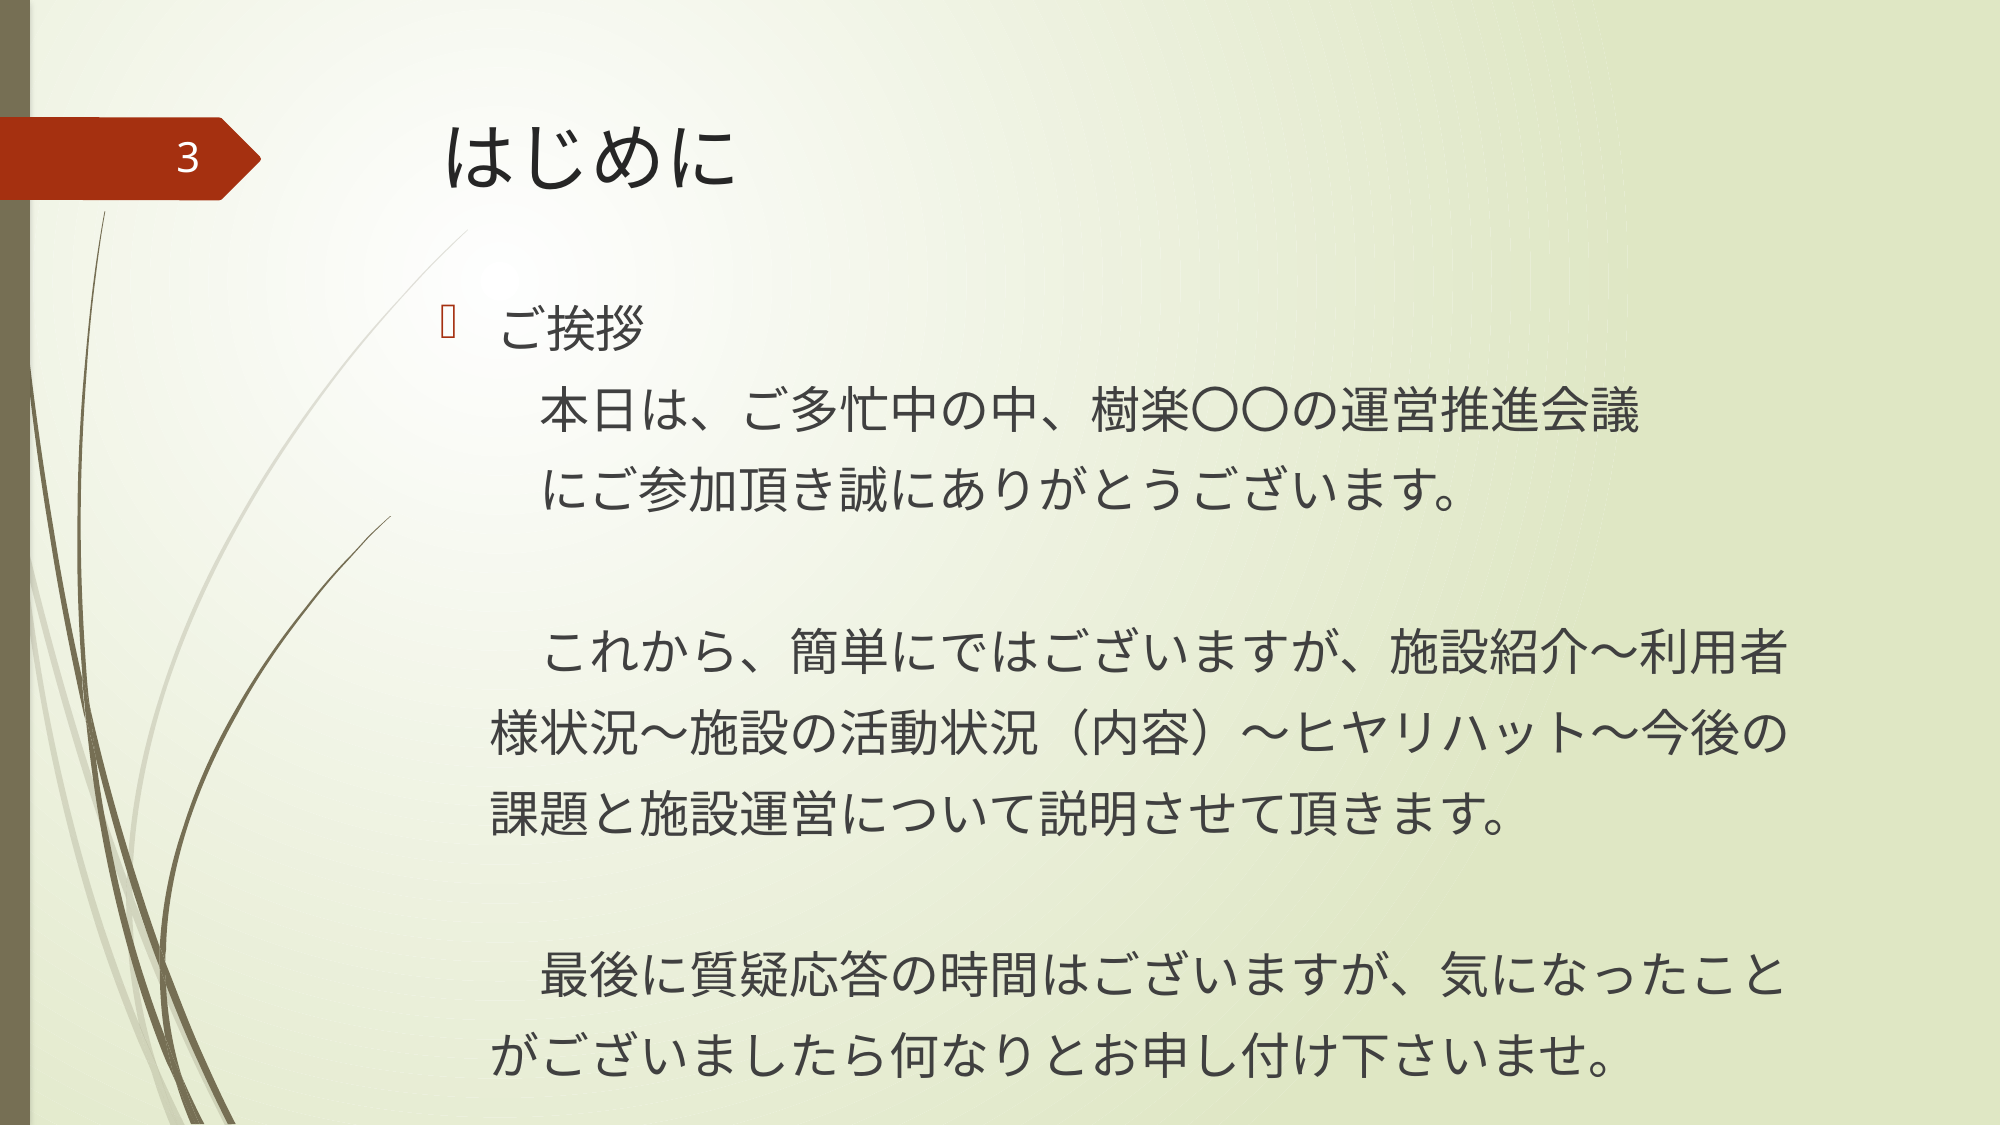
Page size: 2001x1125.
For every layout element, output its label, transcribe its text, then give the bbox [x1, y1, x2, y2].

title はじめに [425, 102, 1888, 289]
slide_number 3 [87, 129, 216, 190]
list ご挨拶 本日は、ご多忙中の中、樹楽〇〇の運営推進会議 にご参加頂き誠にありがとうございます。 これから、簡単にではございますが、施設紹介～利用者 様状況～施設の活動状況（内容）～ヒヤリハット～今後の 課題と施設運営について説明させて頂きます。 最後に質疑応答の時間はございますが、気になったこと がございましたら何なりとお申し付け下さいませ。 [424, 289, 1888, 1107]
